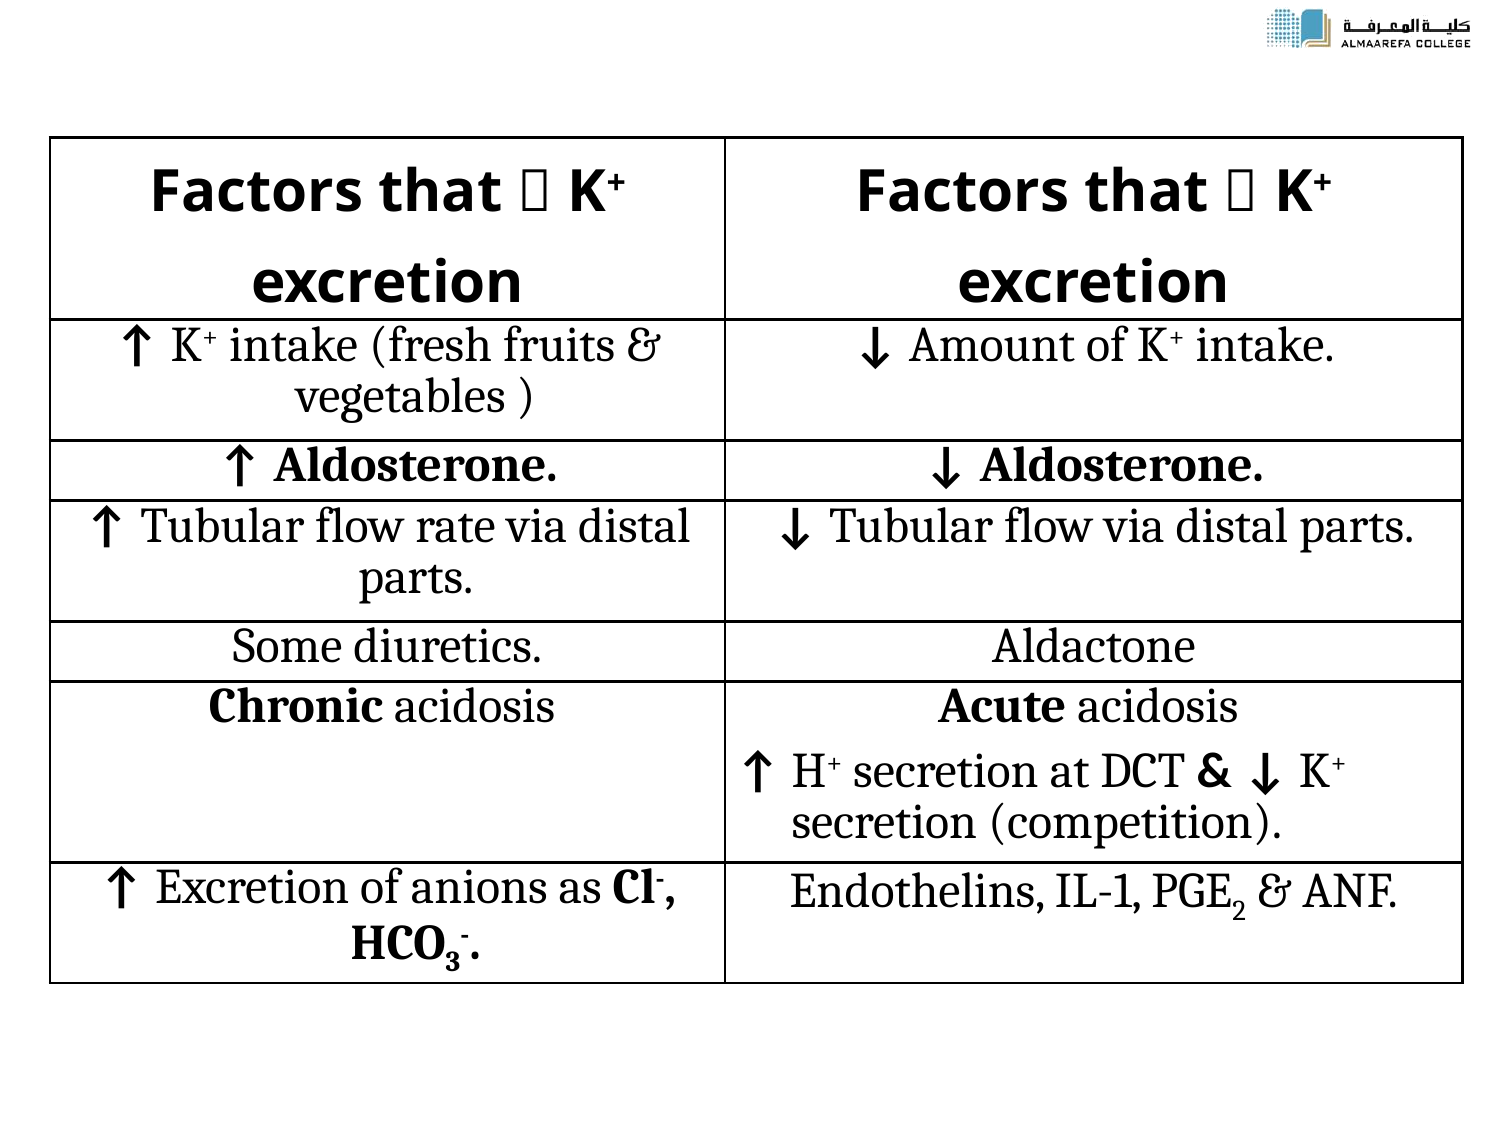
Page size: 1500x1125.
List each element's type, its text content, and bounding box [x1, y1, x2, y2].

table_cell Acute acidosis ↑ H+ secretion at DCT & ↓ K+ secretion (competition). [726, 683, 1461, 861]
table_cell Aldactone [726, 623, 1461, 680]
table_header Factors that  K+ excretion [51, 139, 724, 318]
table_cell ↑ Excretion of anions as Cl-, HCO3-. [51, 864, 724, 982]
picture [1262, 0, 1475, 65]
table_cell ↑ K+ intake (fresh fruits & vegetables ) [51, 321, 724, 439]
table_cell Endothelins, IL-1, PGE2 & ANF. [726, 864, 1461, 982]
table_cell Some diuretics. [51, 623, 724, 680]
table_cell ↑ Tubular flow rate via distal parts. [51, 502, 724, 620]
table_cell ↓ Aldosterone. [726, 442, 1461, 499]
table_cell ↓ Amount of K+ intake. [726, 321, 1461, 439]
table_cell Chronic acidosis [51, 683, 724, 861]
table_header Factors that  K+ excretion [726, 139, 1461, 318]
table_cell ↓ Tubular flow via distal parts. [726, 502, 1461, 620]
table_cell ↑ Aldosterone. [51, 442, 724, 499]
